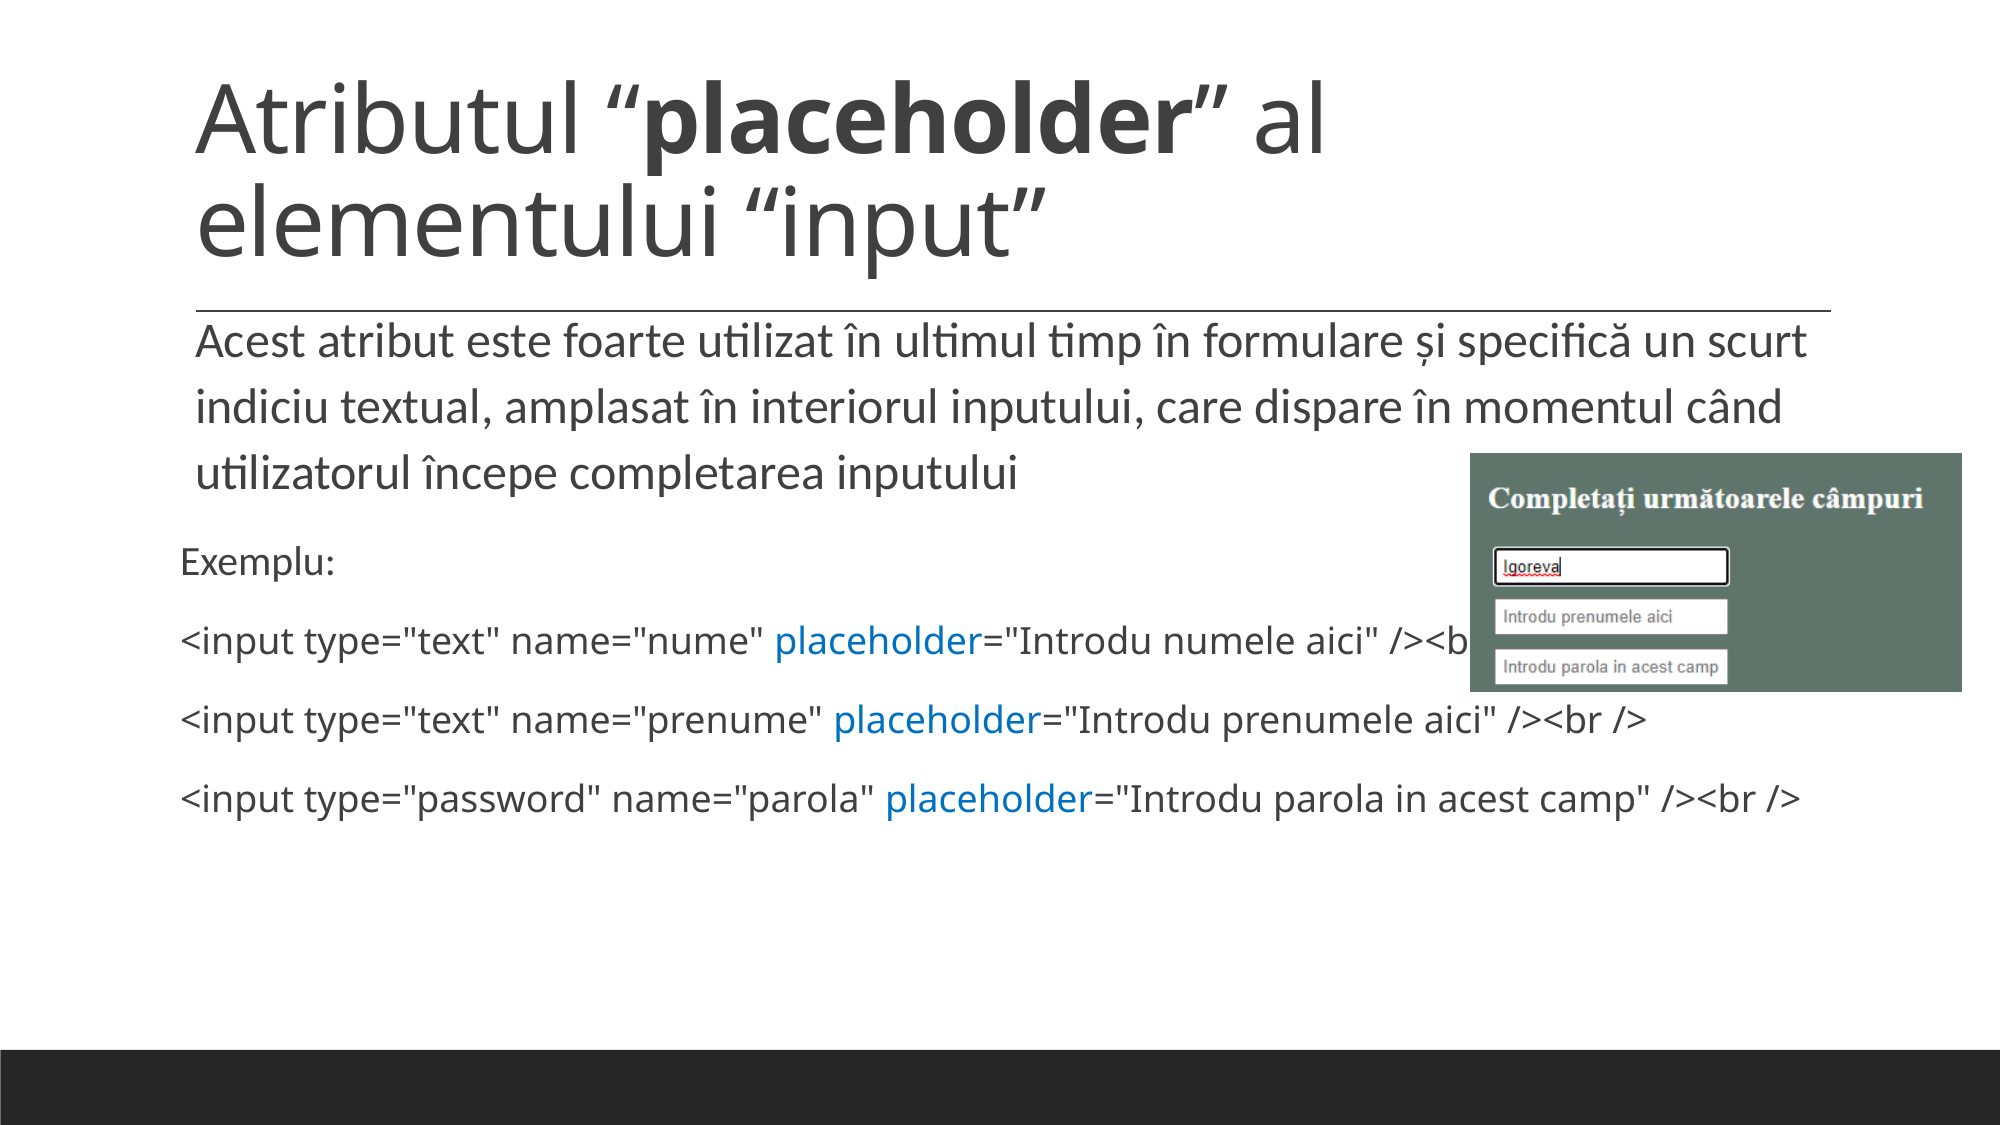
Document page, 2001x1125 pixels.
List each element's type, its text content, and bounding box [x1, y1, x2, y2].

picture [1469, 453, 1963, 693]
list Acest atribut este foarte utilizat în ultimul timp în formulare și specifică un scurt indiciu textual, amplasat în interiorul inputului, care dispare în momentul când utilizatorul începe completarea inputului Exemplu: <input type="text" name="nume" placeholder="Introdu numele aici" /><br /> <input type="text" name="prenume" placeholder="Introdu prenumele aici" /><br /> <input type="password" name="parola" placeholder="Introdu parola in acest camp" /><br /> [180, 294, 1830, 915]
title Atributul “placeholder” al elementului “input” [180, 47, 1830, 285]
